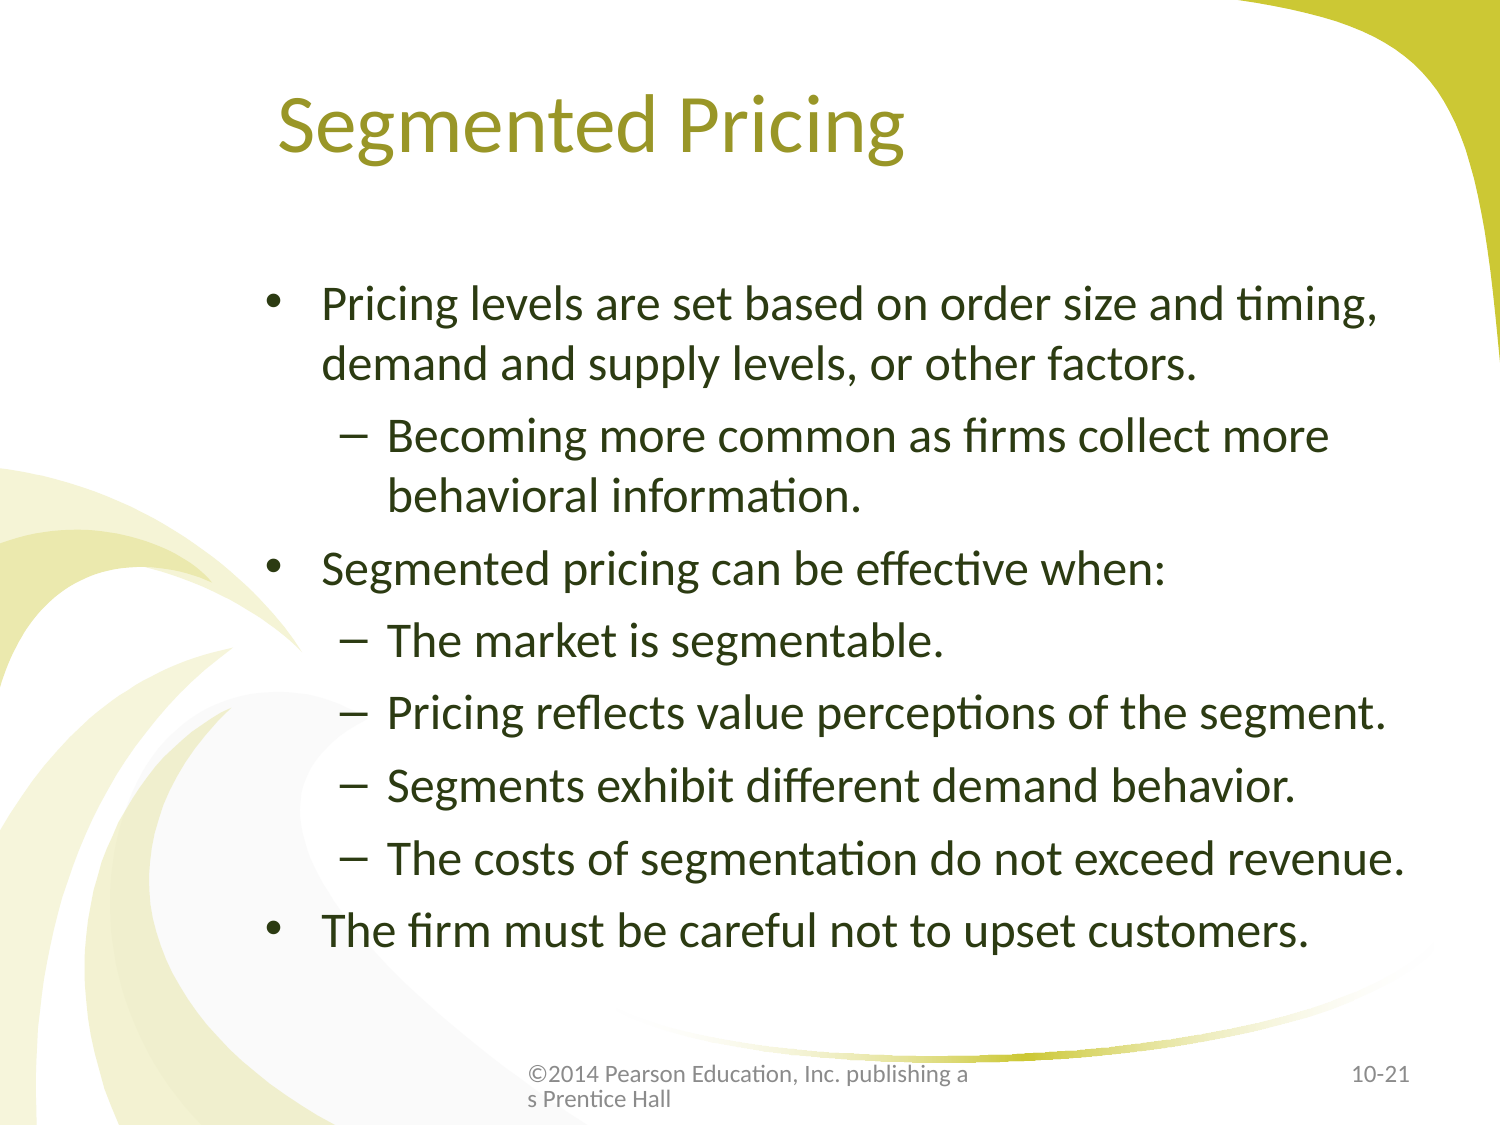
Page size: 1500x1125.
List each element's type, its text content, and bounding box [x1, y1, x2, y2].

footer ©2014 Pearson Education, Inc. publishing as Prentice Hall [512, 1042, 988, 1103]
list Pricing levels are set based on order size and timing, demand and supply levels, or other factors. Becoming more common as firms collect more behavioral information. Segmented pricing can be effective when: The market is segmentable. Pricing reflects value perceptions of the segment. Segments exhibit different demand behavior. The costs of segmentation do not exceed revenue. The firm must be careful not to upset customers. [249, 262, 1438, 1000]
slide_number 10-21 [1074, 1042, 1425, 1103]
title Segmented Pricing [262, 37, 1438, 200]
